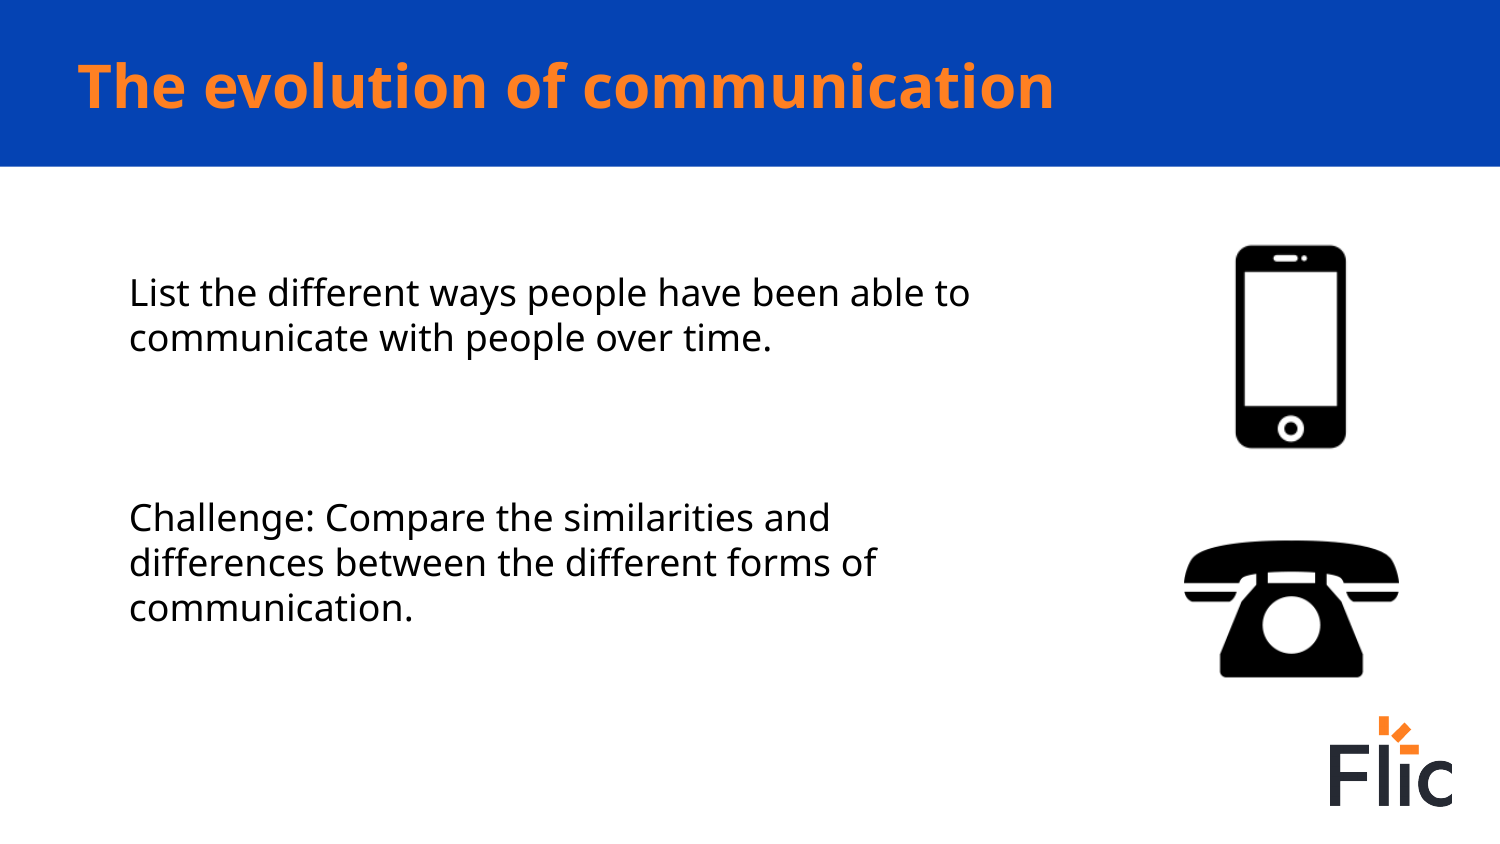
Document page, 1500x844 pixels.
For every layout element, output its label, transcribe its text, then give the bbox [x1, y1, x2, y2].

picture [1160, 216, 1423, 479]
text_box List the different ways people have been able to communicate with people over time. Challenge: Compare the similarities and differences between the different forms of communication. [113, 254, 1012, 844]
picture [1184, 502, 1452, 807]
title The evolution of communication [62, 41, 1331, 127]
